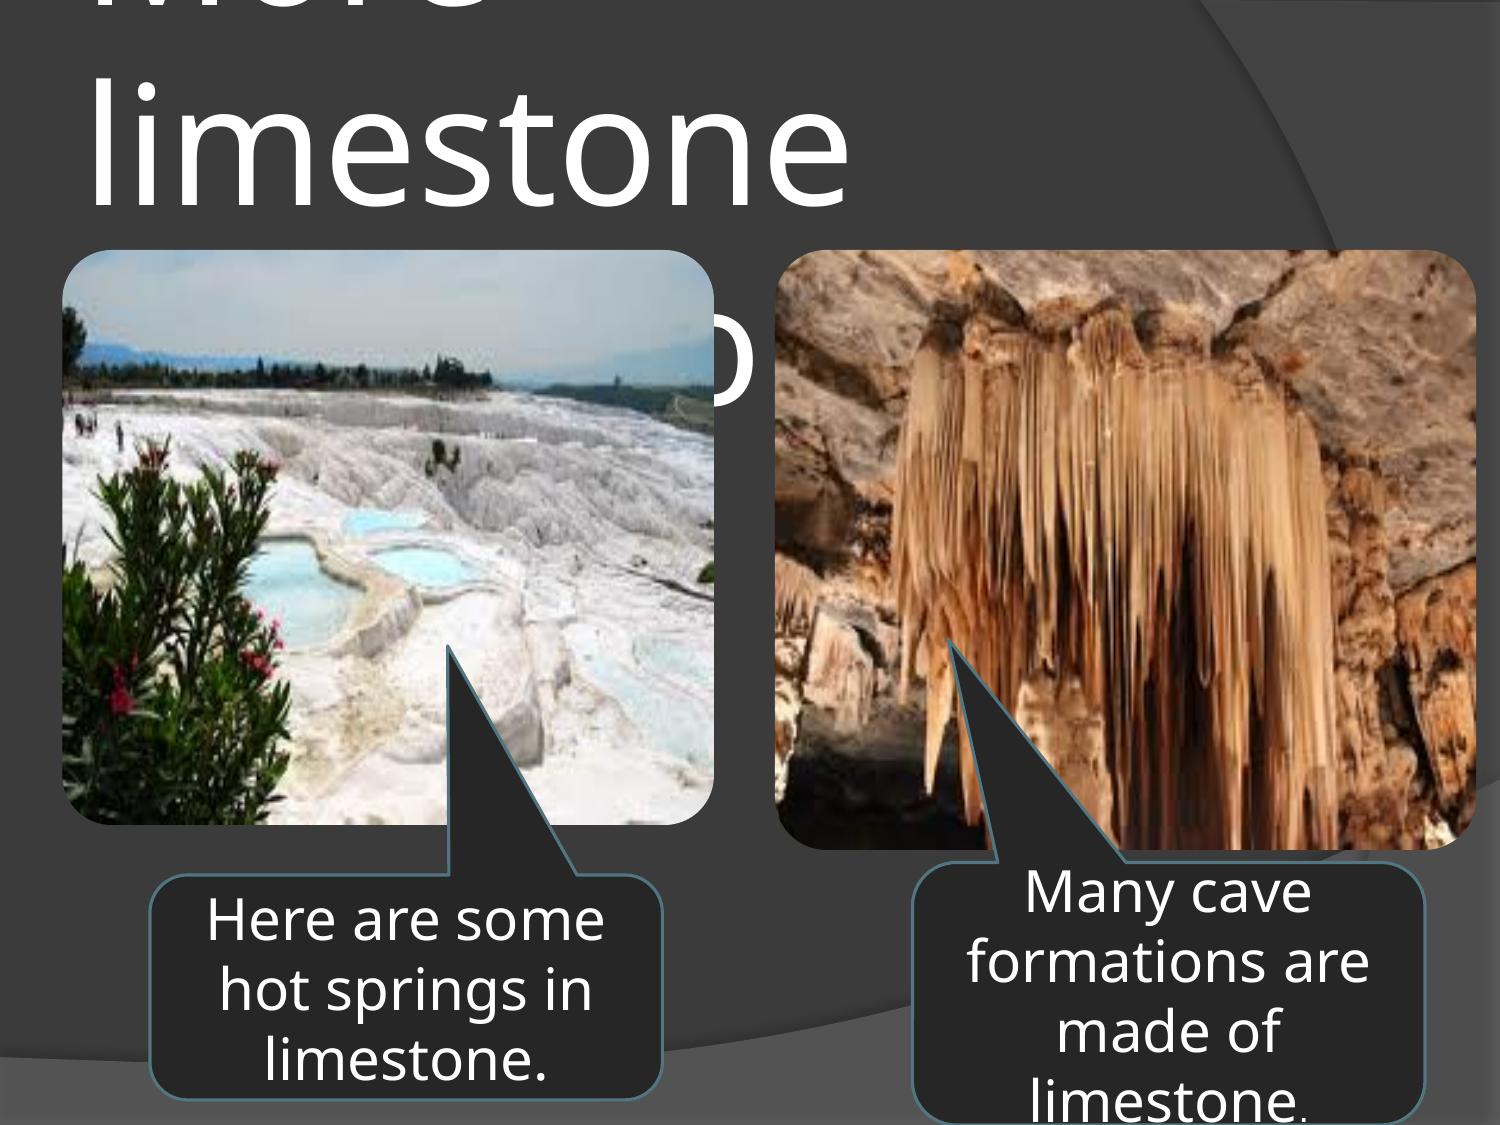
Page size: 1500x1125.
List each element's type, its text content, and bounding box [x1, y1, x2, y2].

picture [774, 249, 1477, 851]
text_box Many cave formations are made of limestone. [910, 862, 1427, 1125]
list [62, 249, 715, 826]
title More limestone formations [75, 45, 1300, 233]
text_box Here are some hot springs in limestone. [148, 836, 664, 1102]
